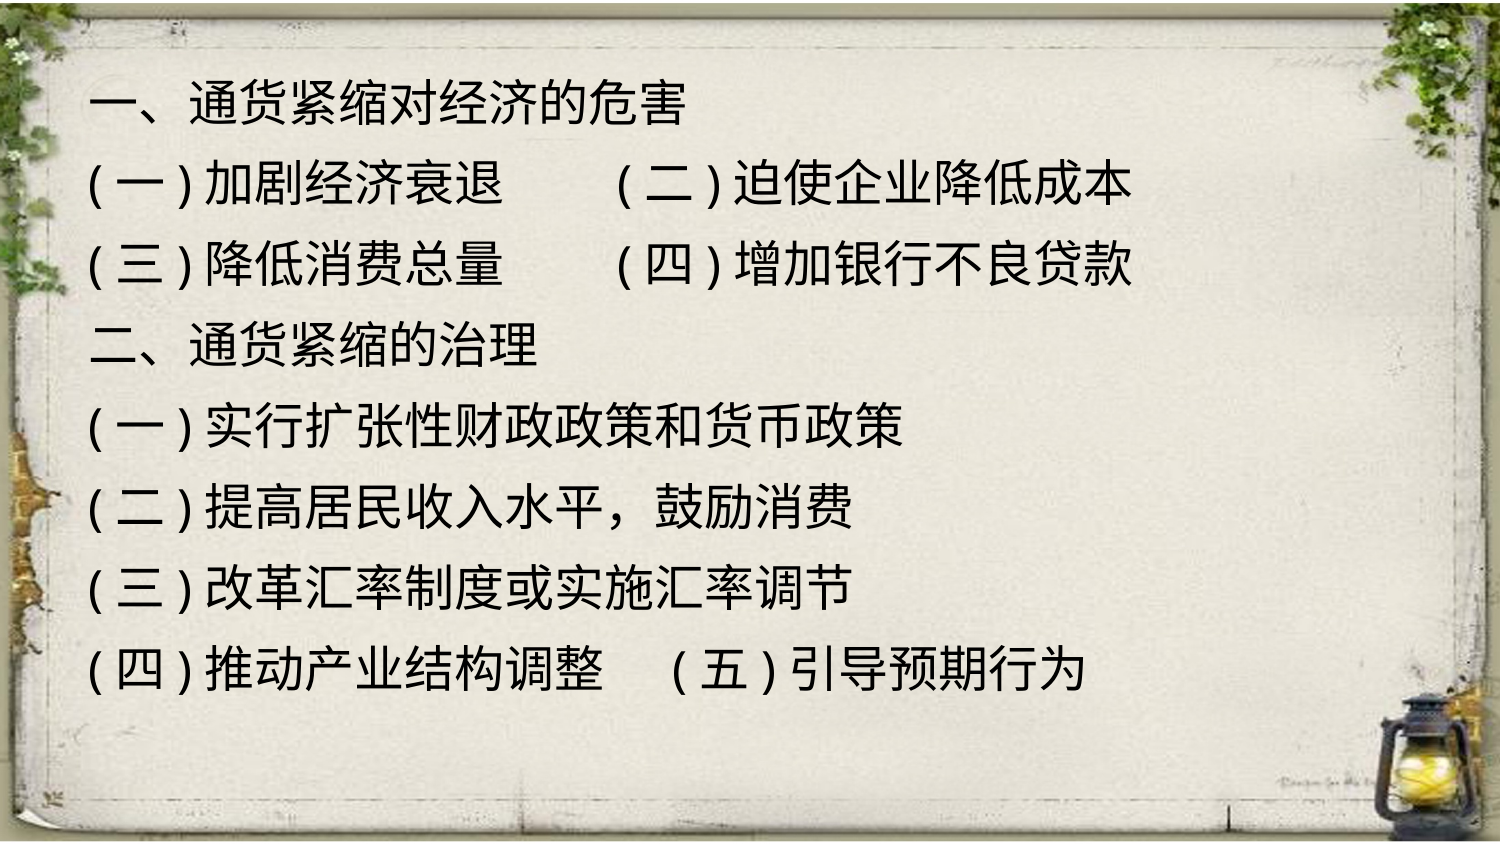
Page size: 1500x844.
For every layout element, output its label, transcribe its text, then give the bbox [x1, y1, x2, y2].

picture [0, 0, 1500, 844]
list 一、通货紧缩对经济的危害 (一)加剧经济衰退 (二)迫使企业降低成本 (三)降低消费总量 (四)增加银行不良贷款 二、通货紧缩的治理 (一)实行扩张性财政政策和货币政策 (二)提高居民收入水平，鼓励消费 (三)改革汇率制度或实施汇率调节 (四)推动产业结构调整 (五)引导预期行为 [73, 63, 1497, 780]
